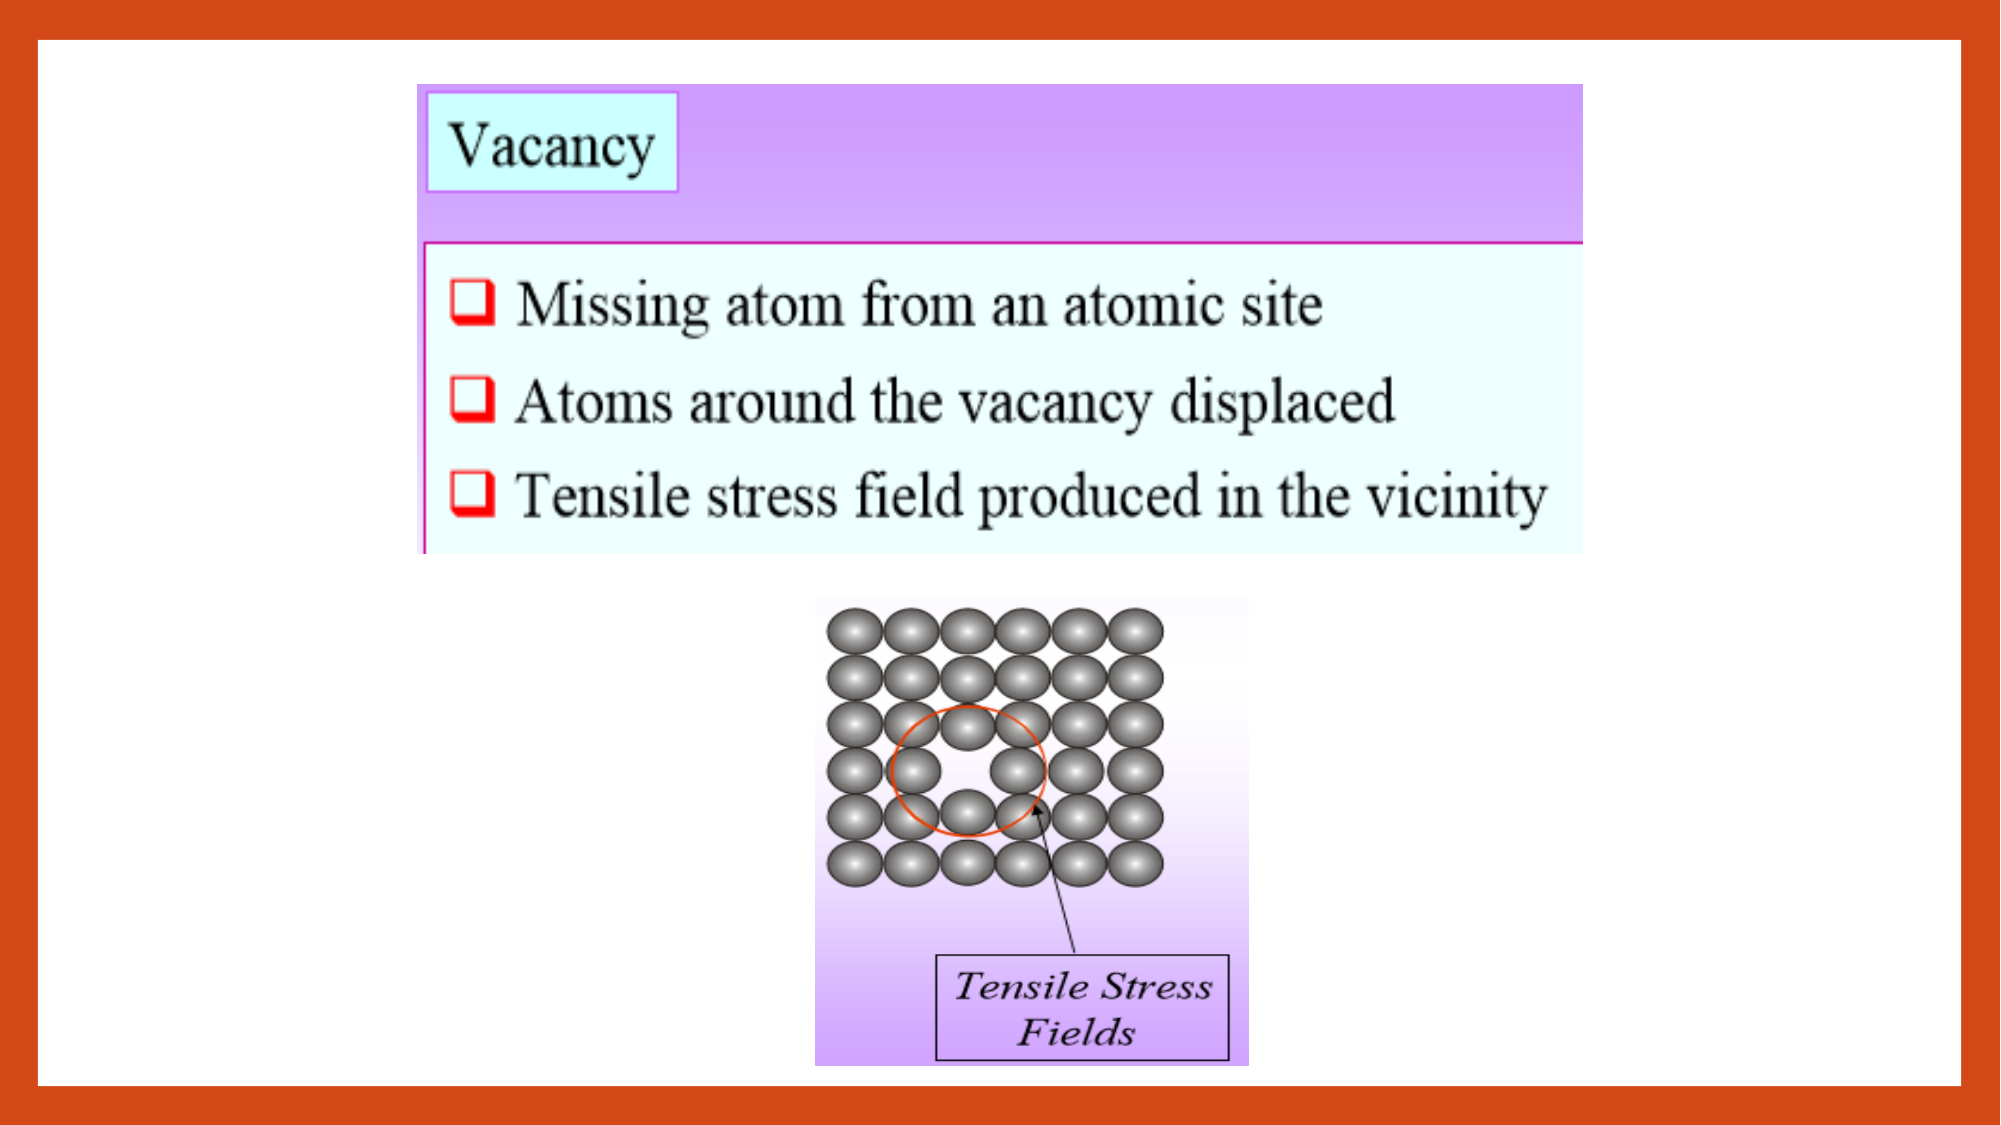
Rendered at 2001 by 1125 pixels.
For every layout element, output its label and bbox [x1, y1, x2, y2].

picture [815, 596, 1249, 1066]
picture [416, 84, 1583, 554]
